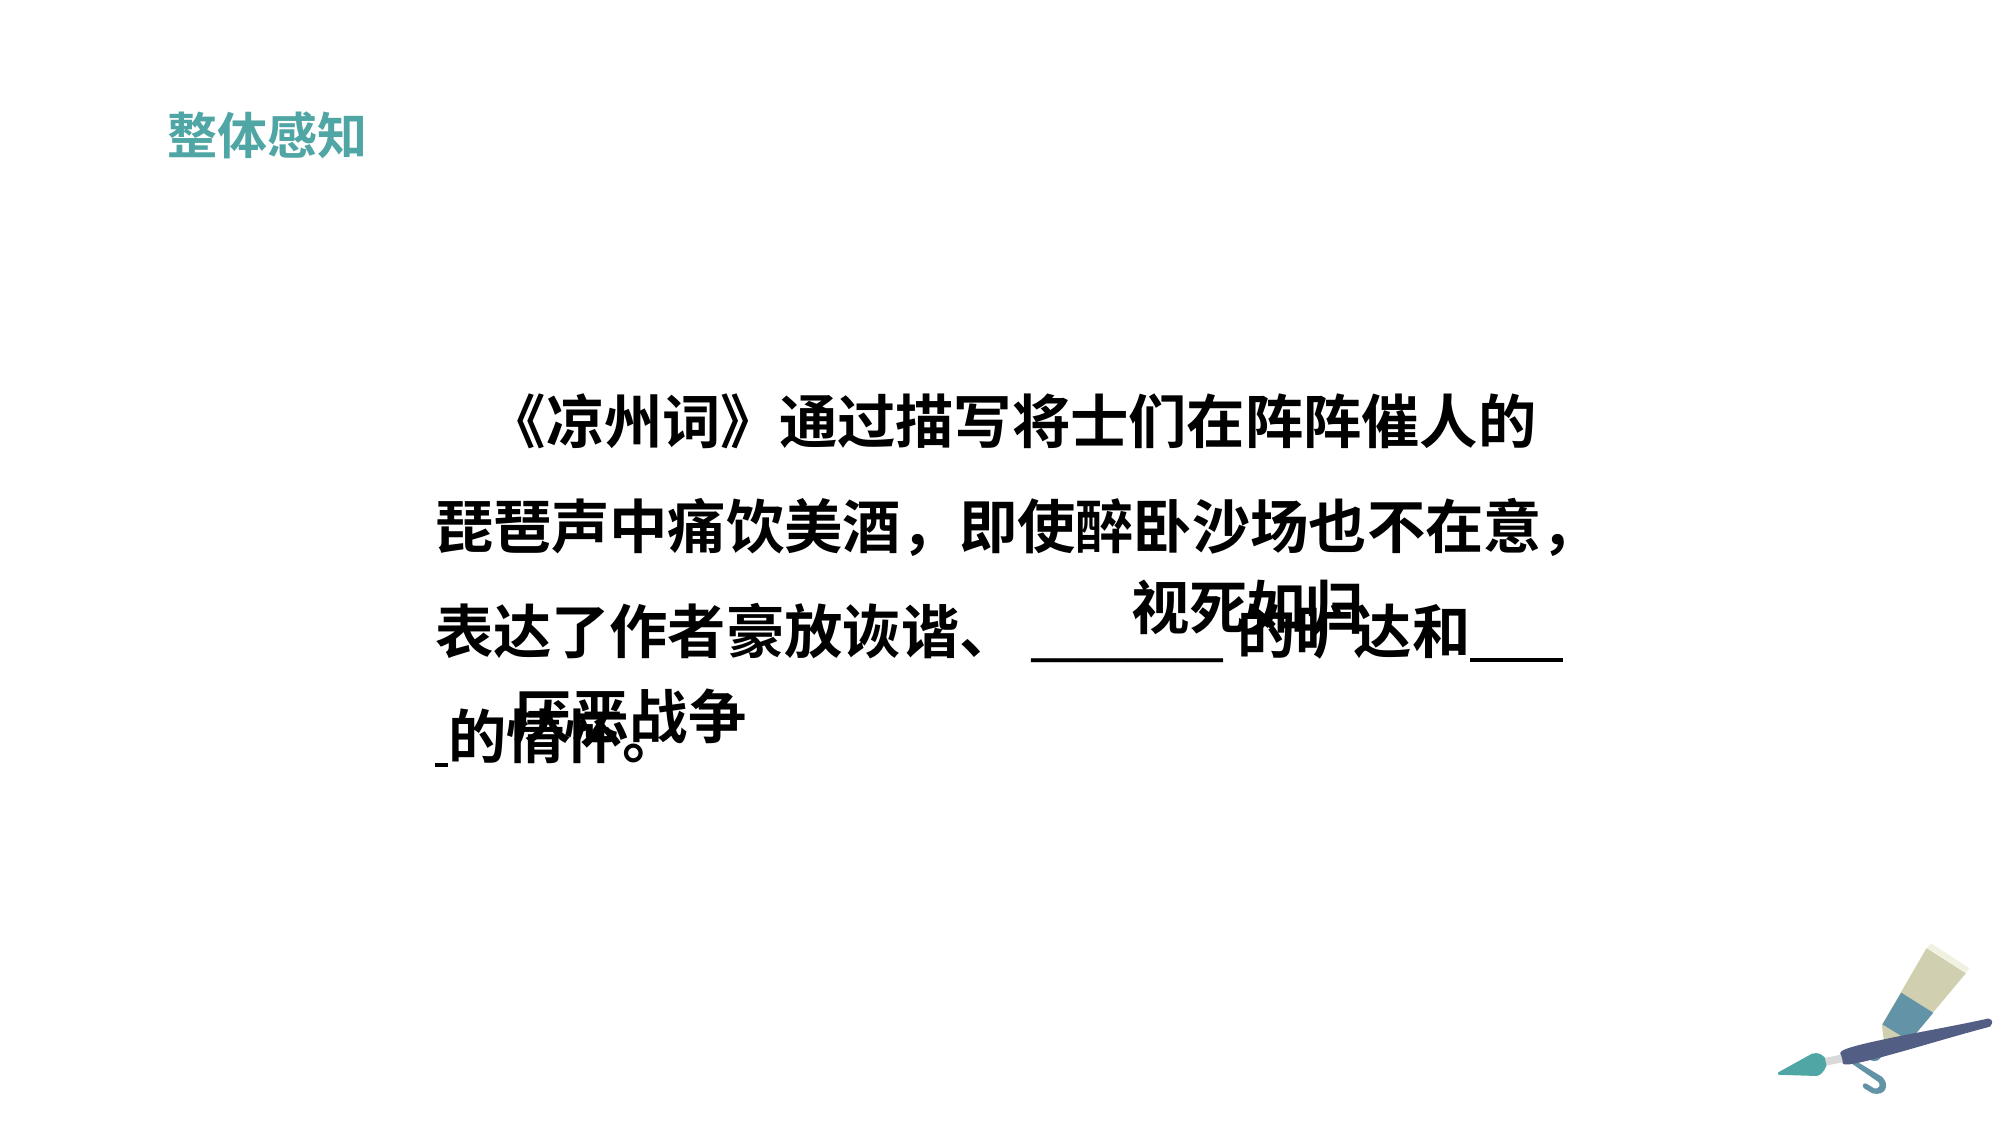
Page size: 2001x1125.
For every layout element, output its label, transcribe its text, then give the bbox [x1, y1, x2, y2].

text_box 整体感知 [152, 97, 383, 172]
text_box 《凉州词》通过描写将士们在阵阵催人的琵琶声中痛饮美酒，即使醉卧沙场也不在意，表达了作者豪放诙谐、________的旷达和 的情怀。 [420, 342, 1580, 778]
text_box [1811, 945, 1974, 1125]
text_box 视死如归 [1116, 563, 1389, 649]
text_box 厌恶战争 [498, 673, 842, 758]
